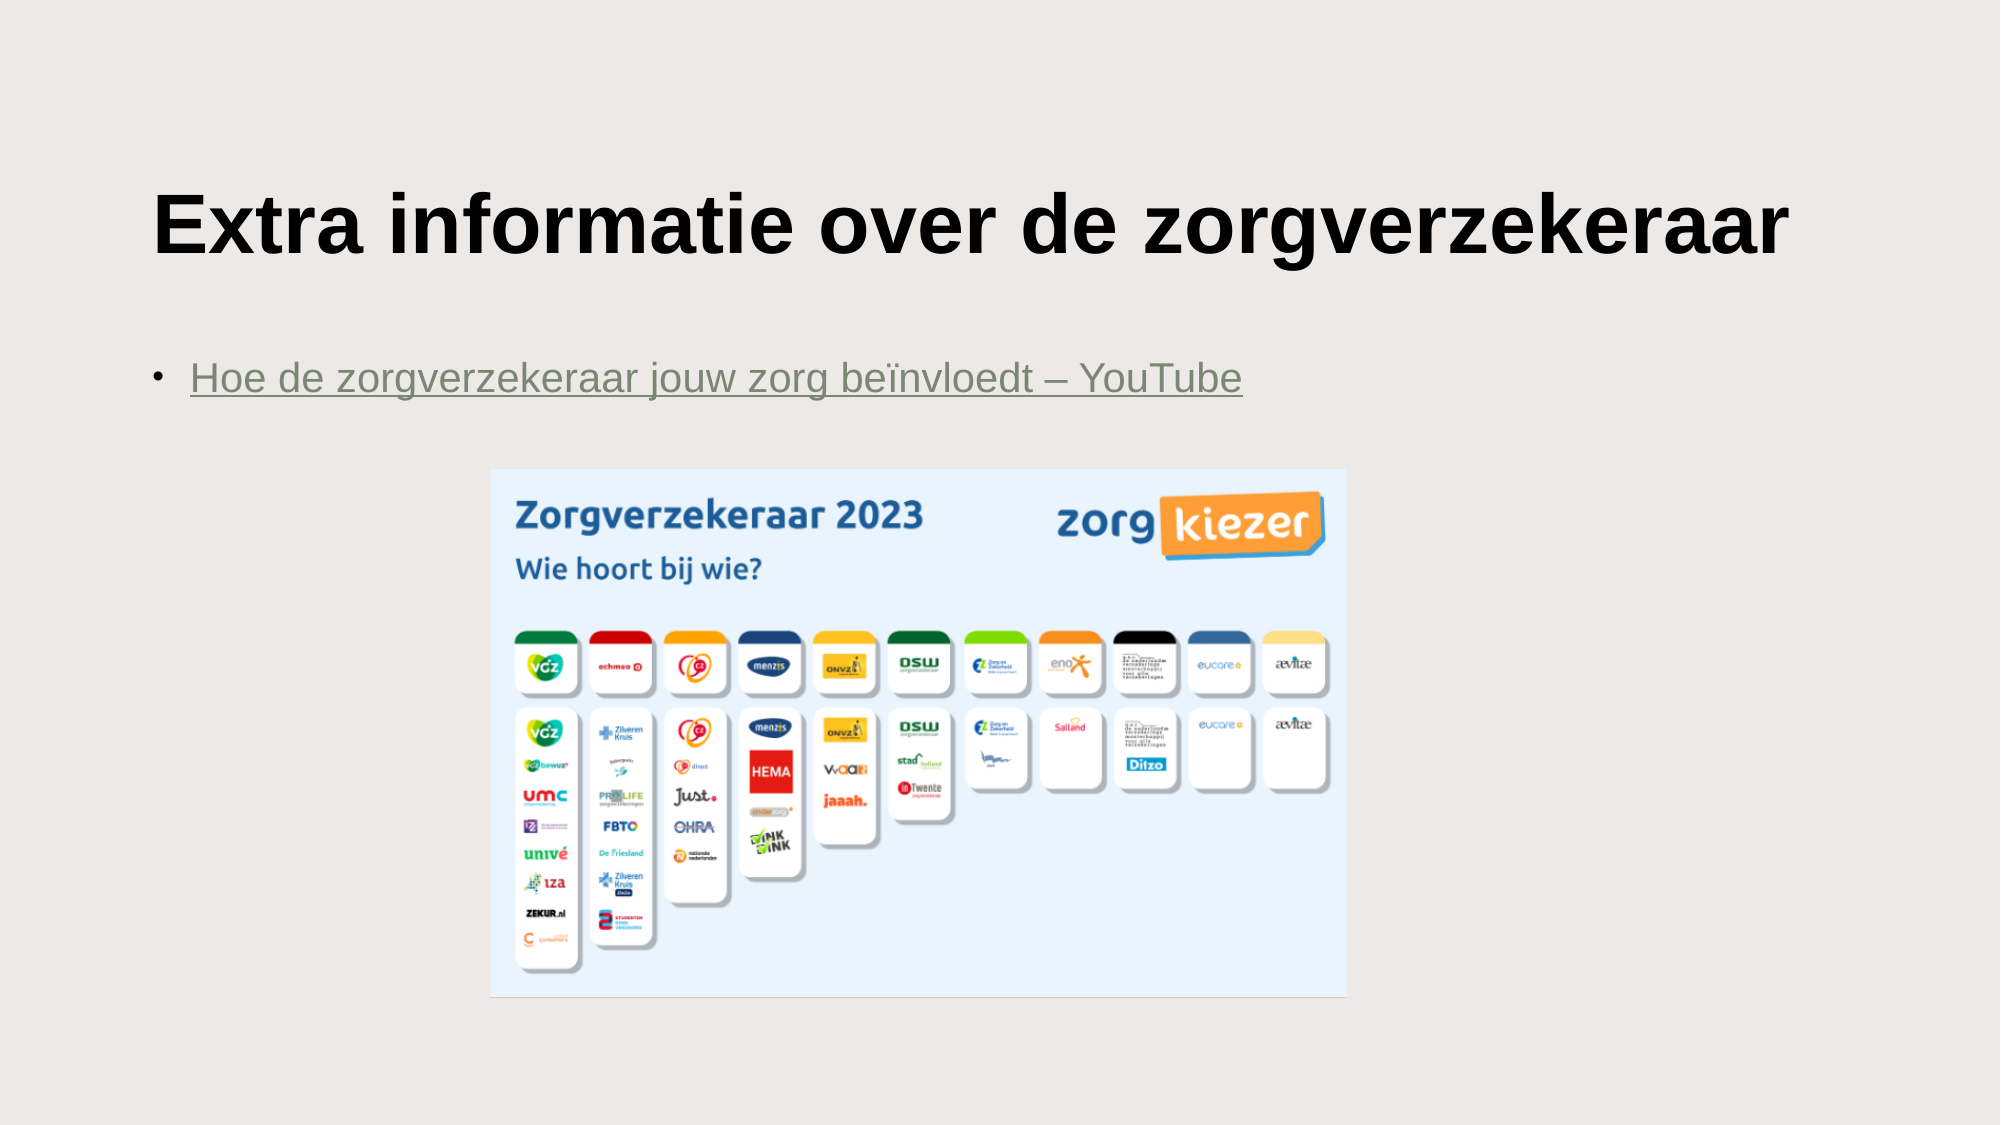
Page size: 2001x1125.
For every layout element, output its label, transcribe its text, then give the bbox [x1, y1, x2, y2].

title Extra informatie over de zorgverzekeraar [137, 95, 1863, 280]
picture [490, 469, 1347, 998]
list Hoe de zorgverzekeraar jouw zorg beïnvloedt – YouTube [137, 338, 1863, 1014]
